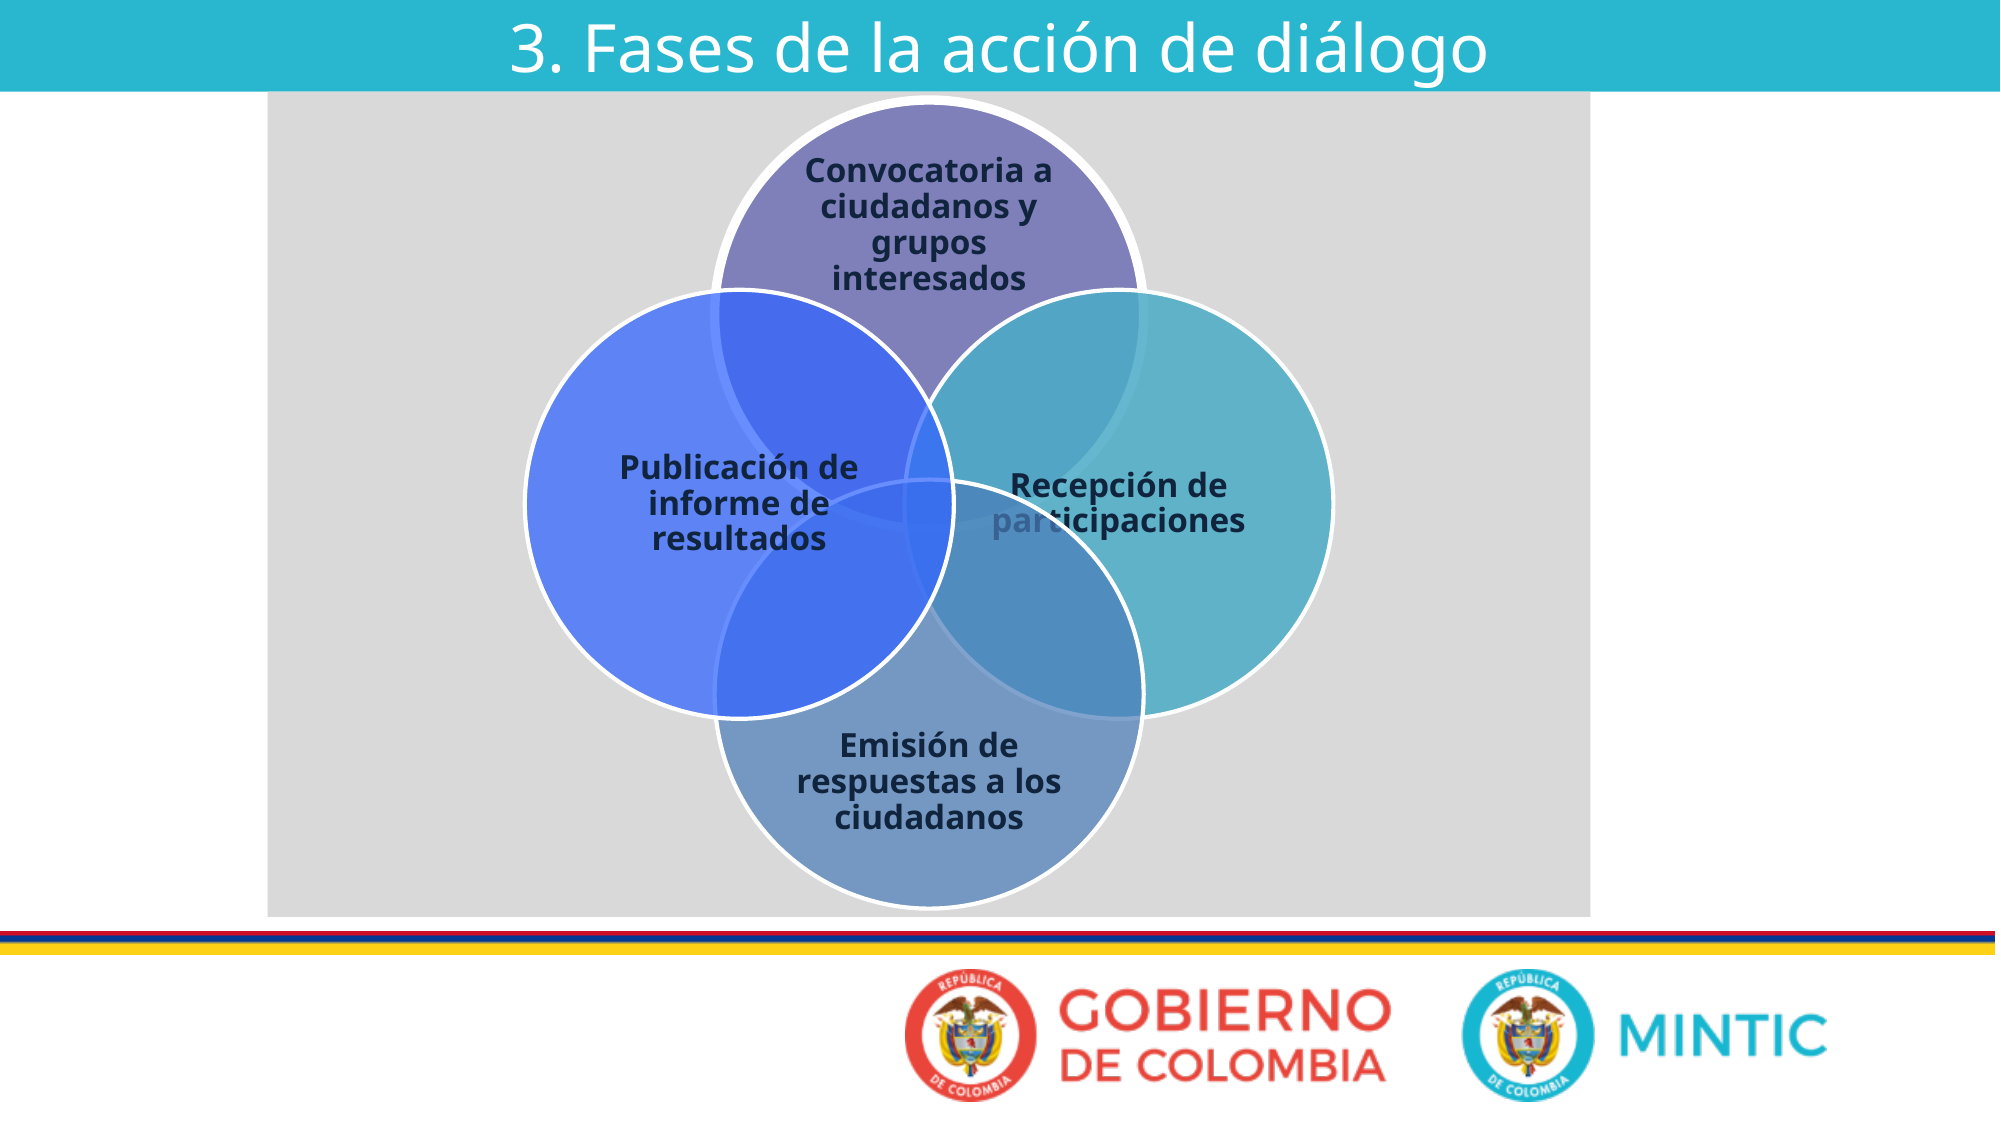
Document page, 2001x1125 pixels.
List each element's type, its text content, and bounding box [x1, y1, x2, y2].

text_box 3. Fases de la acción de diálogo [0, 0, 2000, 94]
picture [0, 931, 1996, 955]
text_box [267, 91, 1591, 918]
picture [905, 969, 1827, 1102]
